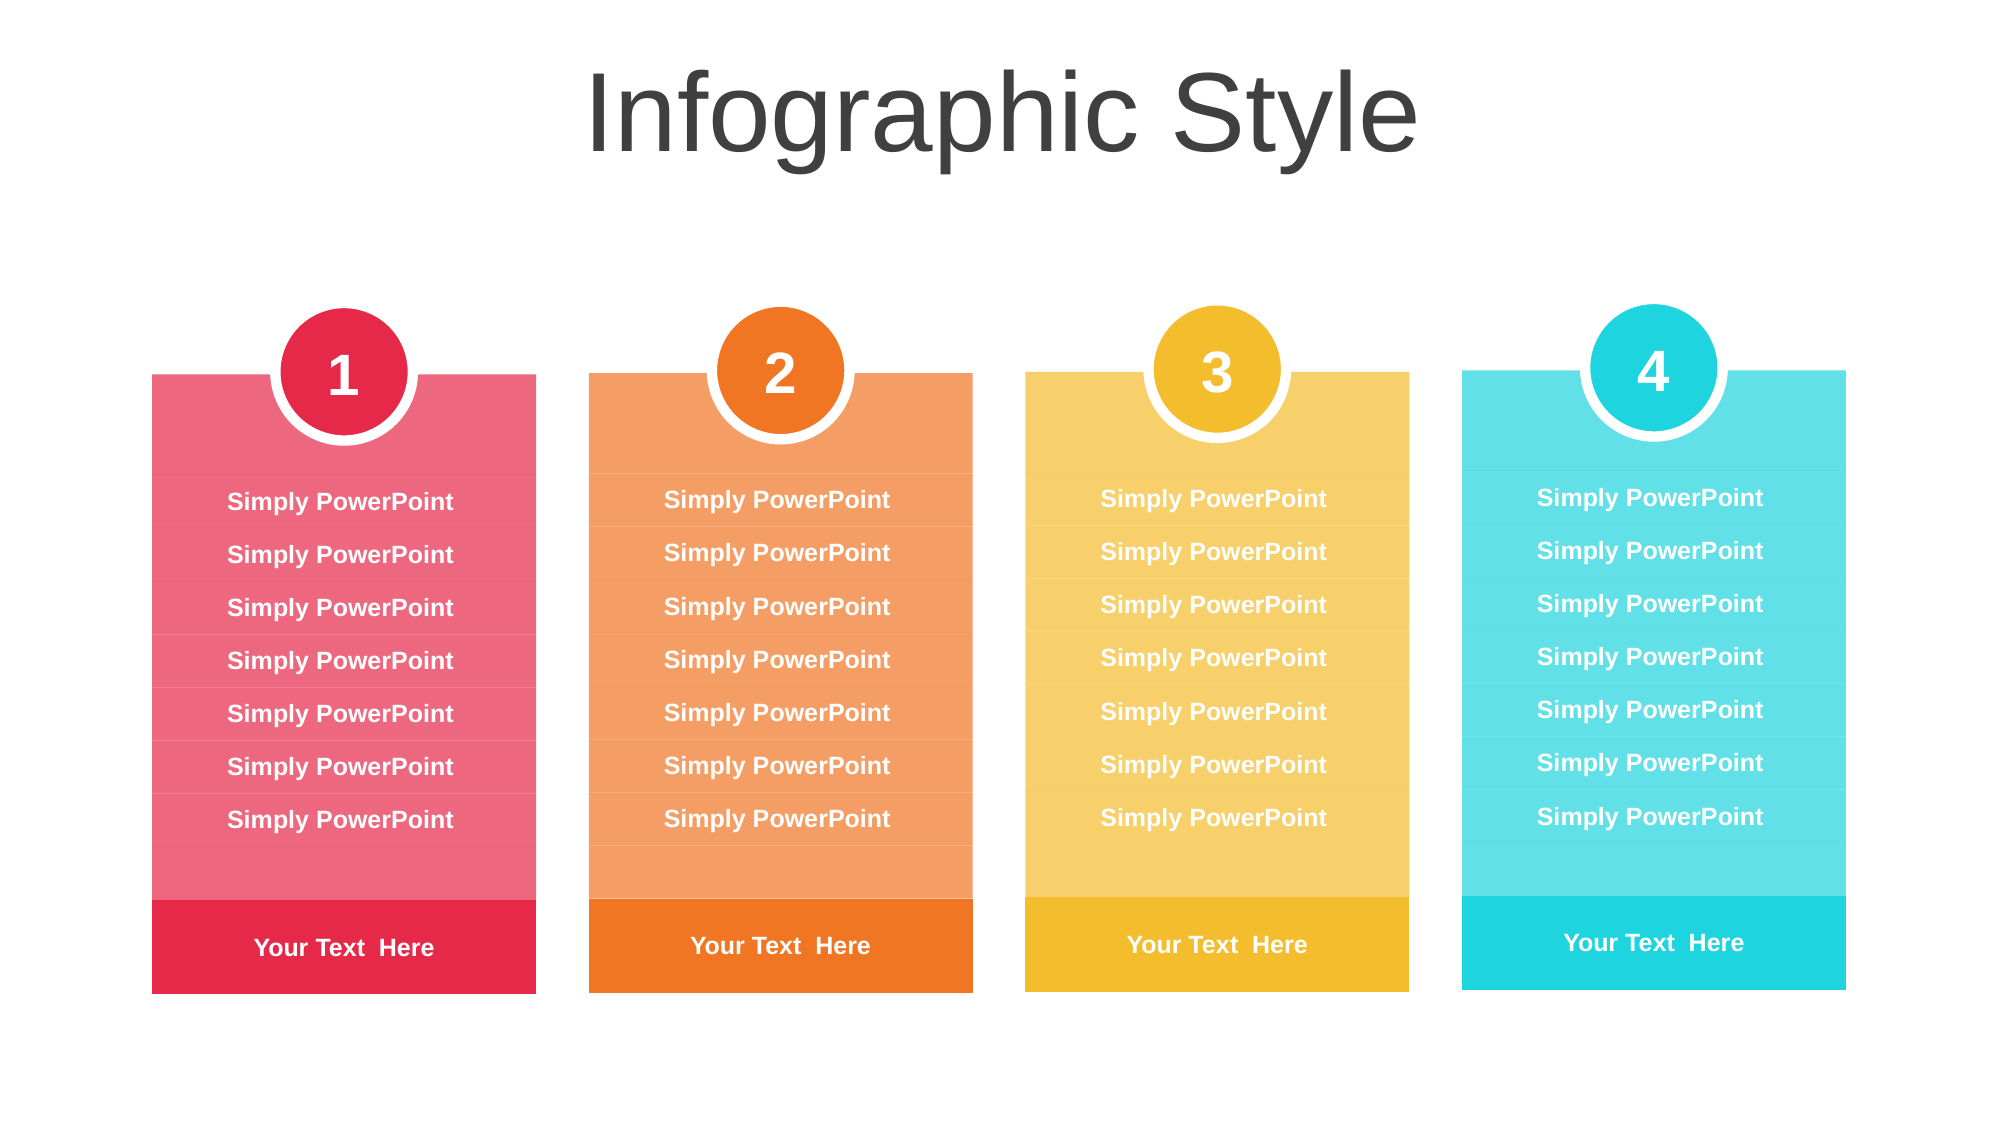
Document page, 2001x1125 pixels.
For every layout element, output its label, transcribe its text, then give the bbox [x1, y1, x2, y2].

table_cell Simply PowerPoint [589, 686, 973, 739]
table_cell Simply PowerPoint [1025, 525, 1409, 578]
table_cell Simply PowerPoint [1025, 578, 1409, 632]
table_cell Simply PowerPoint [1462, 524, 1846, 577]
table_cell Simply PowerPoint [152, 794, 536, 847]
table_cell Simply PowerPoint [1462, 577, 1846, 630]
text_box [1584, 297, 1724, 438]
table_cell Your Text Here [1462, 896, 1846, 990]
text_box [274, 301, 414, 442]
table_cell [1462, 843, 1846, 896]
table_cell [589, 846, 973, 899]
table_cell Simply PowerPoint [152, 687, 536, 741]
text_box [1147, 299, 1288, 439]
table_cell Simply PowerPoint [589, 792, 973, 846]
text_box [710, 300, 851, 441]
text_box 3 [1166, 326, 1268, 412]
table_cell Simply PowerPoint [152, 528, 536, 581]
text_box 2 [730, 328, 831, 413]
table_cell Simply PowerPoint [1462, 630, 1846, 683]
table_cell [1025, 844, 1409, 897]
table_cell Simply PowerPoint [152, 741, 536, 794]
table_header [589, 373, 973, 474]
table_cell Your Text Here [589, 899, 973, 993]
table_cell Simply PowerPoint [589, 474, 973, 527]
table_cell Simply PowerPoint [589, 527, 973, 580]
text_box 1 [293, 329, 395, 414]
table_cell Simply PowerPoint [1462, 737, 1846, 790]
table_cell Simply PowerPoint [1462, 790, 1846, 843]
table_cell Simply PowerPoint [152, 634, 536, 687]
table_cell Simply PowerPoint [152, 475, 536, 528]
table_header [152, 374, 536, 475]
table_header [1025, 372, 1409, 472]
table_cell Simply PowerPoint [589, 580, 973, 633]
table_cell Simply PowerPoint [589, 633, 973, 686]
list Infographic Style [53, 55, 1952, 175]
table_cell Simply PowerPoint [1025, 472, 1409, 525]
table_cell Simply PowerPoint [1025, 685, 1409, 738]
table_cell [152, 847, 536, 900]
table_header [1462, 370, 1846, 471]
table_cell Simply PowerPoint [1462, 683, 1846, 737]
table_cell Simply PowerPoint [589, 739, 973, 792]
text_box 4 [1603, 325, 1705, 410]
table_cell Simply PowerPoint [1025, 791, 1409, 844]
table_cell Simply PowerPoint [1025, 632, 1409, 685]
table_cell Simply PowerPoint [152, 581, 536, 634]
table_cell Your Text Here [1025, 897, 1409, 992]
table_cell Simply PowerPoint [1462, 471, 1846, 524]
table_cell Your Text Here [152, 900, 536, 994]
table_cell Simply PowerPoint [1025, 738, 1409, 791]
